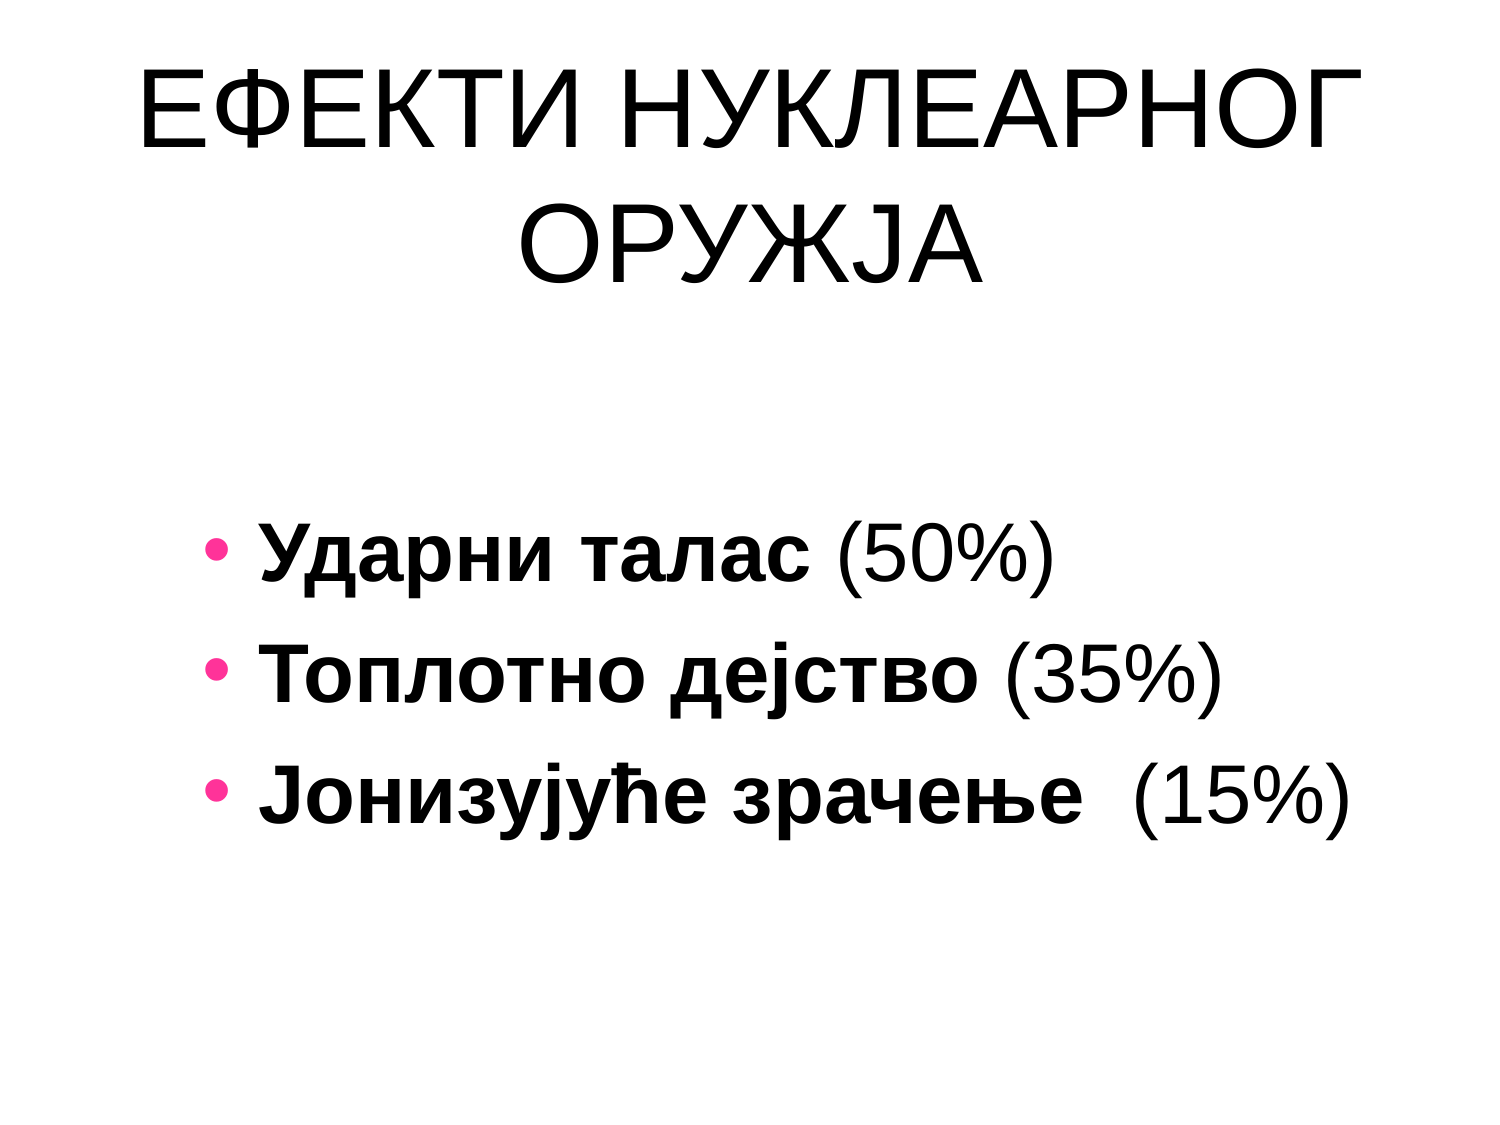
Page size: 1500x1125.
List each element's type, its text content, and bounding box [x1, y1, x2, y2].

title ЕФЕКТИ НУКЛЕАРНОГ ОРУЖЈА [112, 26, 1388, 313]
list Ударни талас (50%) Топлотно дејство (35%) Јонизујуће зрачење (15%) [187, 350, 1463, 1025]
